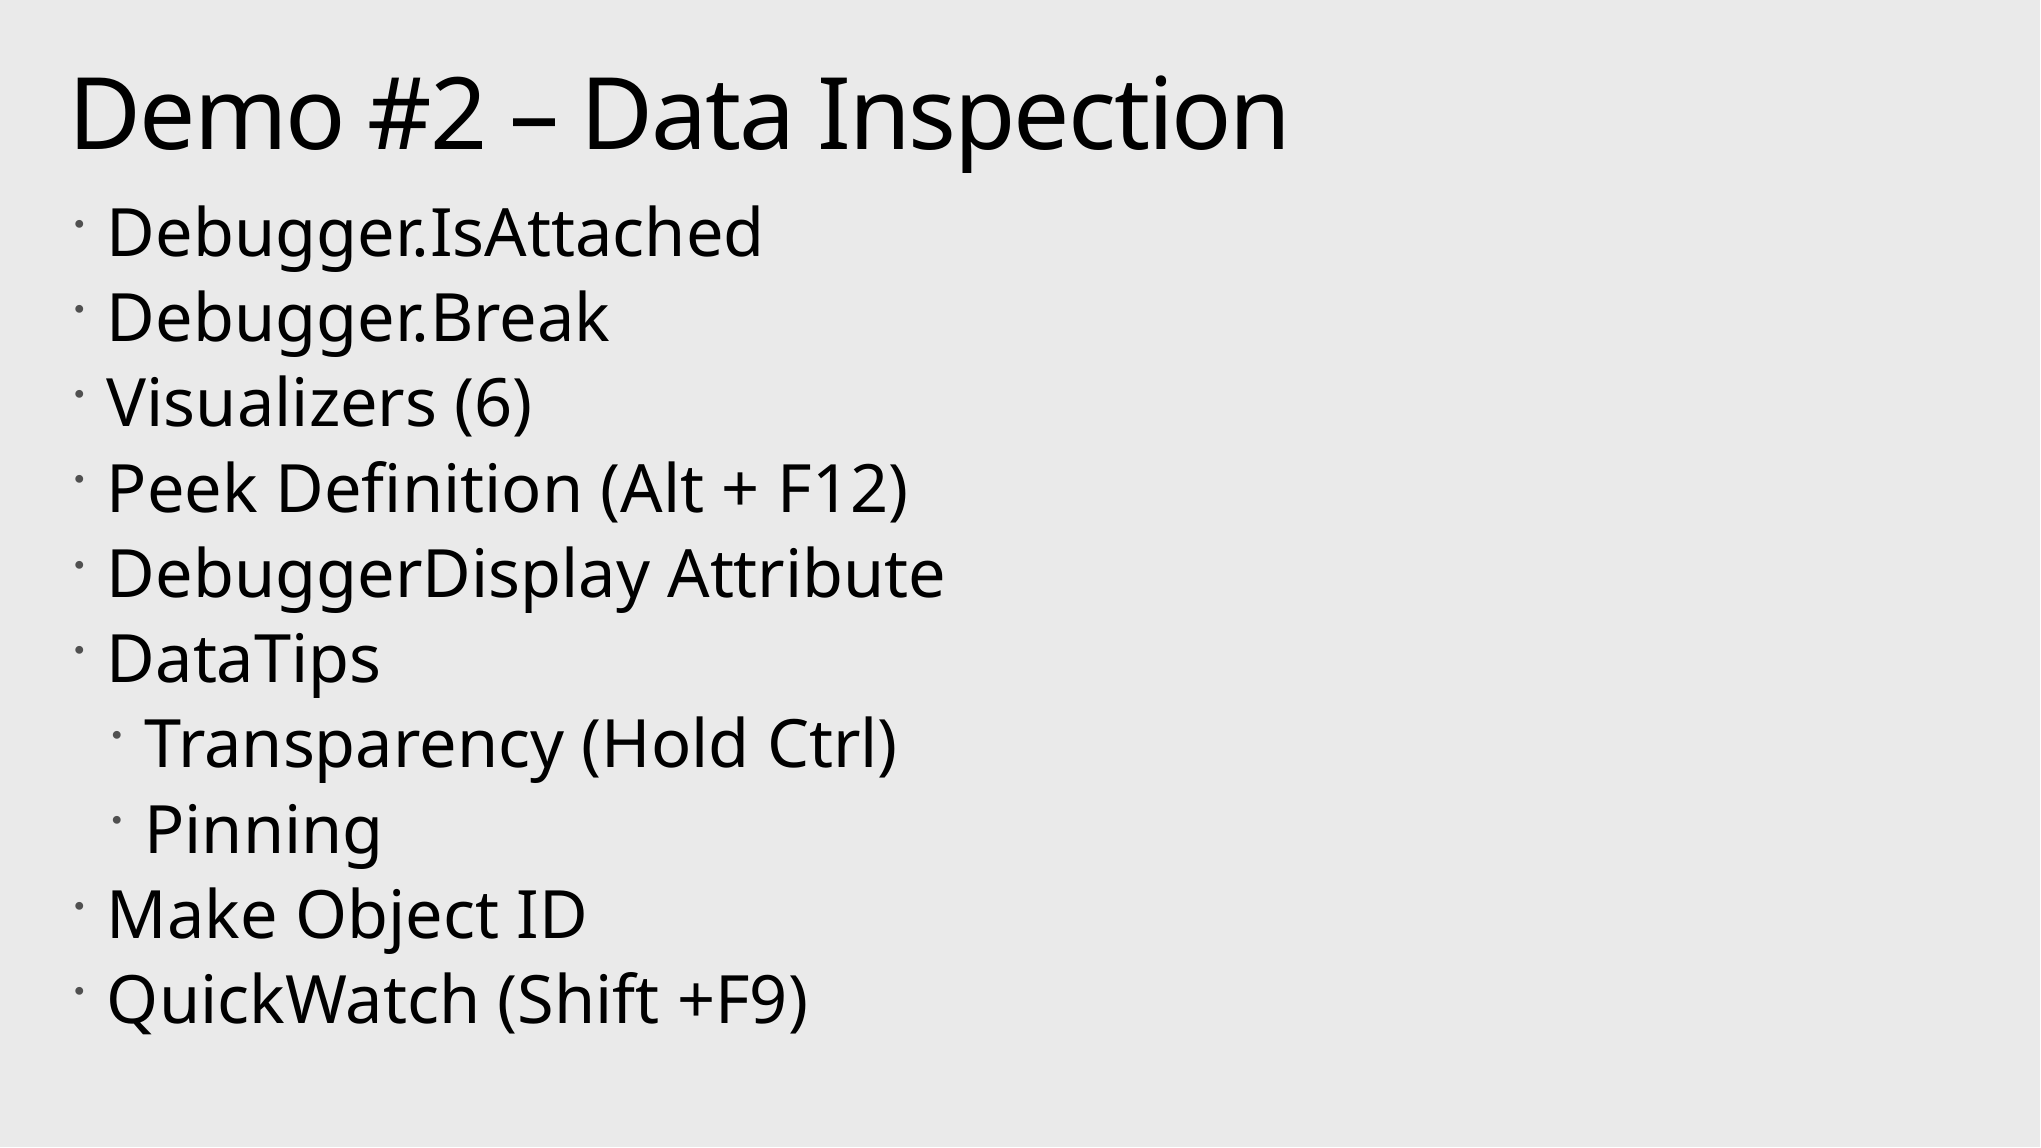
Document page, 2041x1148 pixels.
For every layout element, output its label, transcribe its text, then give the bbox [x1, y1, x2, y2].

title Demo #2 – Data Inspection [45, 48, 1996, 199]
list Debugger.IsAttached Debugger.Break Visualizers (6) Peek Definition (Alt + F12) DebuggerDisplay Attribute DataTips Transparency (Hold Ctrl) Pinning Make Object ID QuickWatch (Shift +F9) [45, 199, 1996, 1087]
